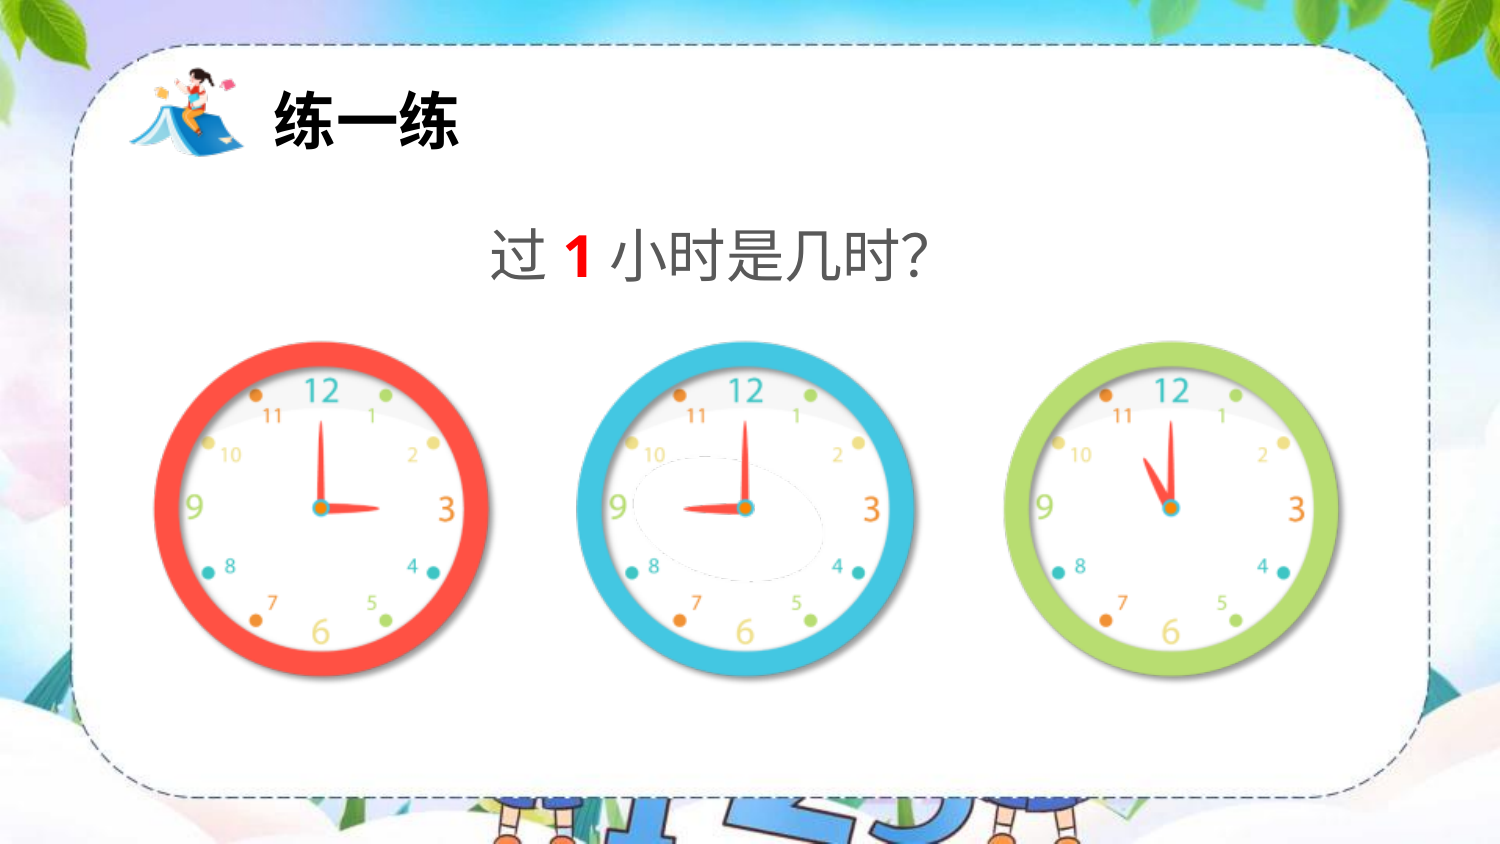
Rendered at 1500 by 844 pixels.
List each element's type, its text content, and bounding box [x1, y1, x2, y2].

picture [0, 0, 1500, 844]
text_box 练一练 [259, 74, 491, 165]
title 过1小时是几时？ [475, 190, 1025, 318]
